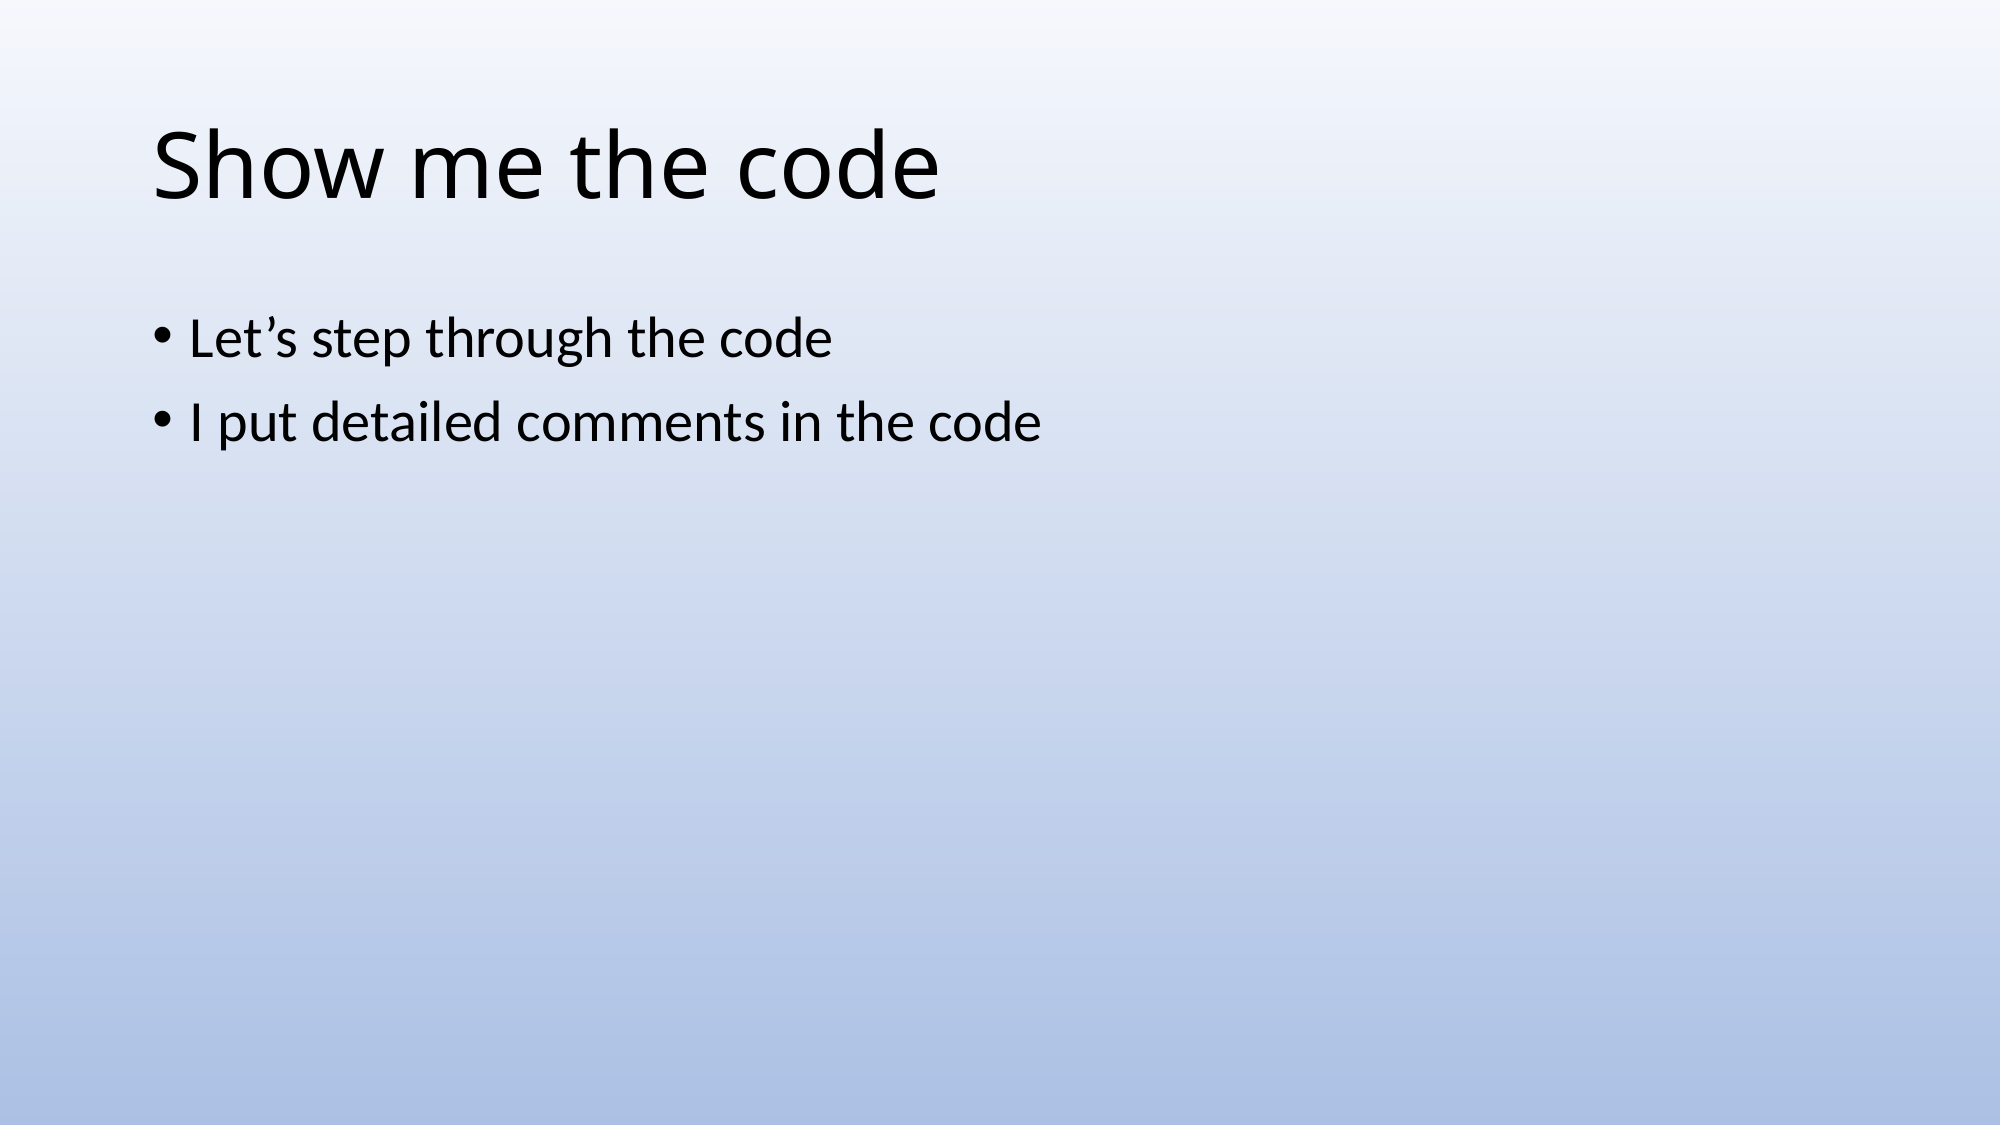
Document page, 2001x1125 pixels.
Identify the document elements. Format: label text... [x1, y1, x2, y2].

list Let’s step through the code I put detailed comments in the code [137, 299, 1863, 1014]
title Show me the code [137, 59, 1863, 278]
